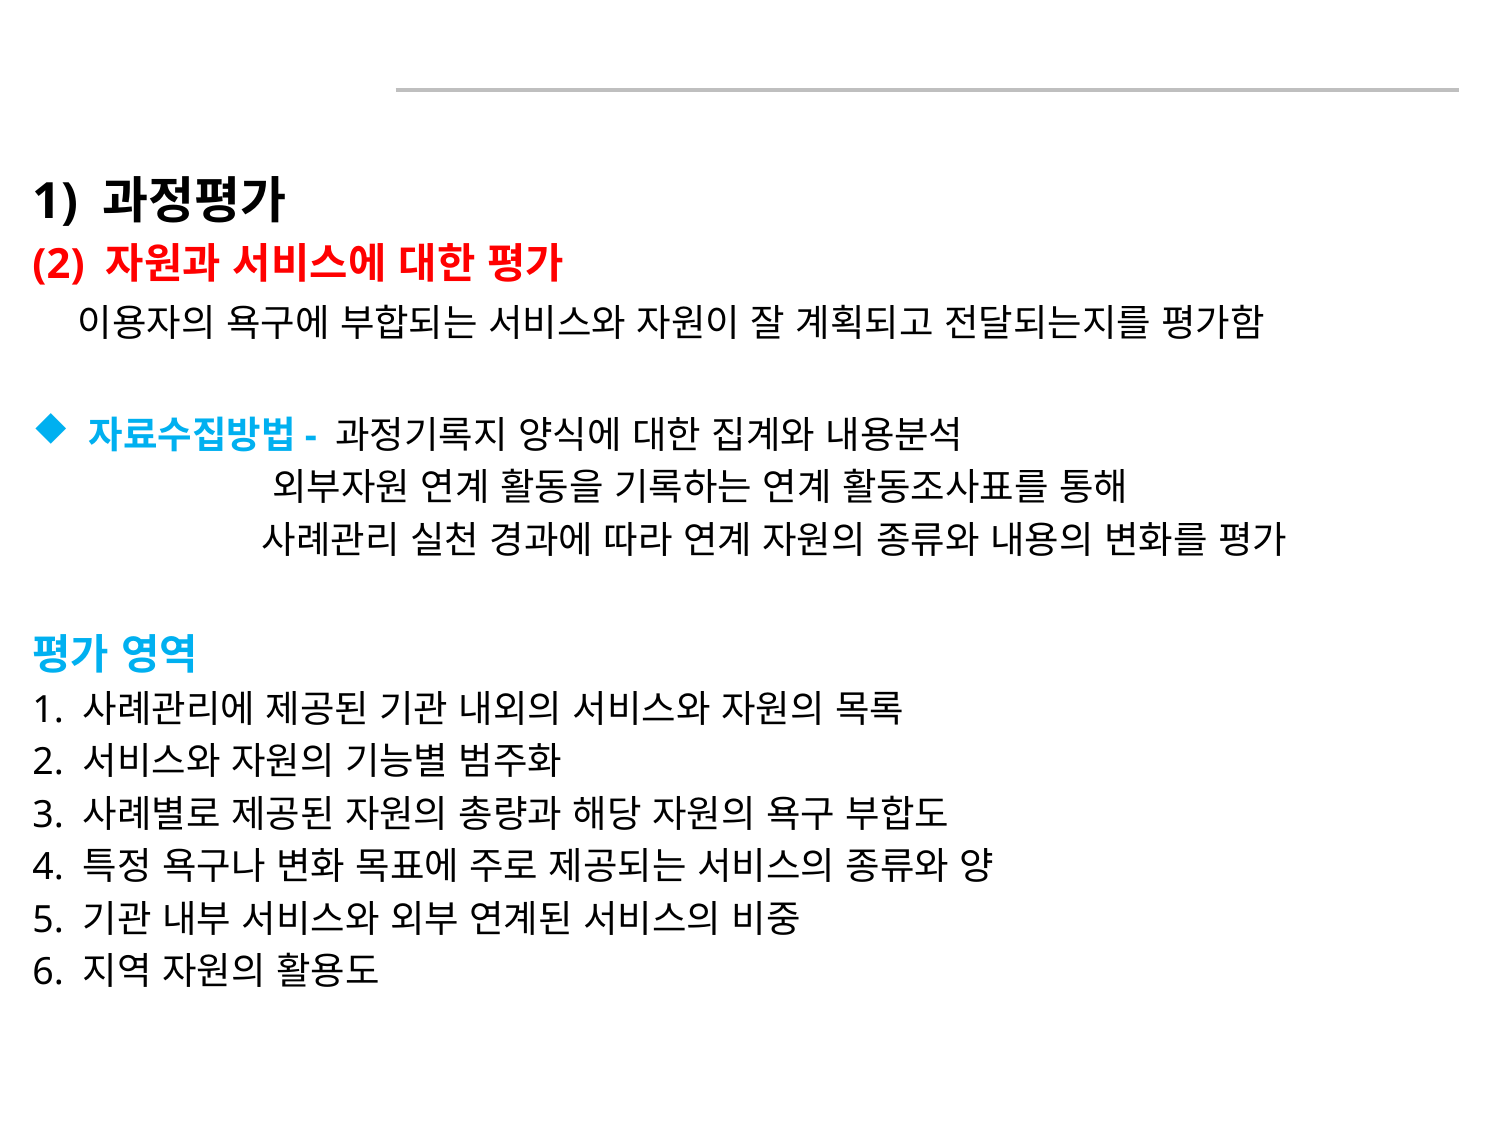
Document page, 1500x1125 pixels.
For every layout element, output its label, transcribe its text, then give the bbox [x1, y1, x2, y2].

text_box 1) 과정평가 (2) 자원과 서비스에 대한 평가 이용자의 욕구에 부합되는 서비스와 자원이 잘 계획되고 전달되는지를 평가함 자료수집방법- 과정기록지 양식에 대한 집계와 내용분석 외부자원 연계 활동을 기록하는 연계 활동조사표를 통해 사례관리 실천 경과에 따라 연계 자원의 종류와 내용의 변화를 평가 평가 영역 1. 사례관리에 제공된 기관 내외의 서비스와 자원의 목록 2. 서비스와 자원의 기능별 범주화 3. 사례별로 제공된 자원의 총량과 해당 자원의 욕구 부합도 4. 특정 욕구나 변화 목표에 주로 제공되는 서비스의 종류와 양 5. 기관 내부 서비스와 외부 연계된 서비스의 비중 6. 지역 자원의 활용도 [17, 160, 1459, 1047]
